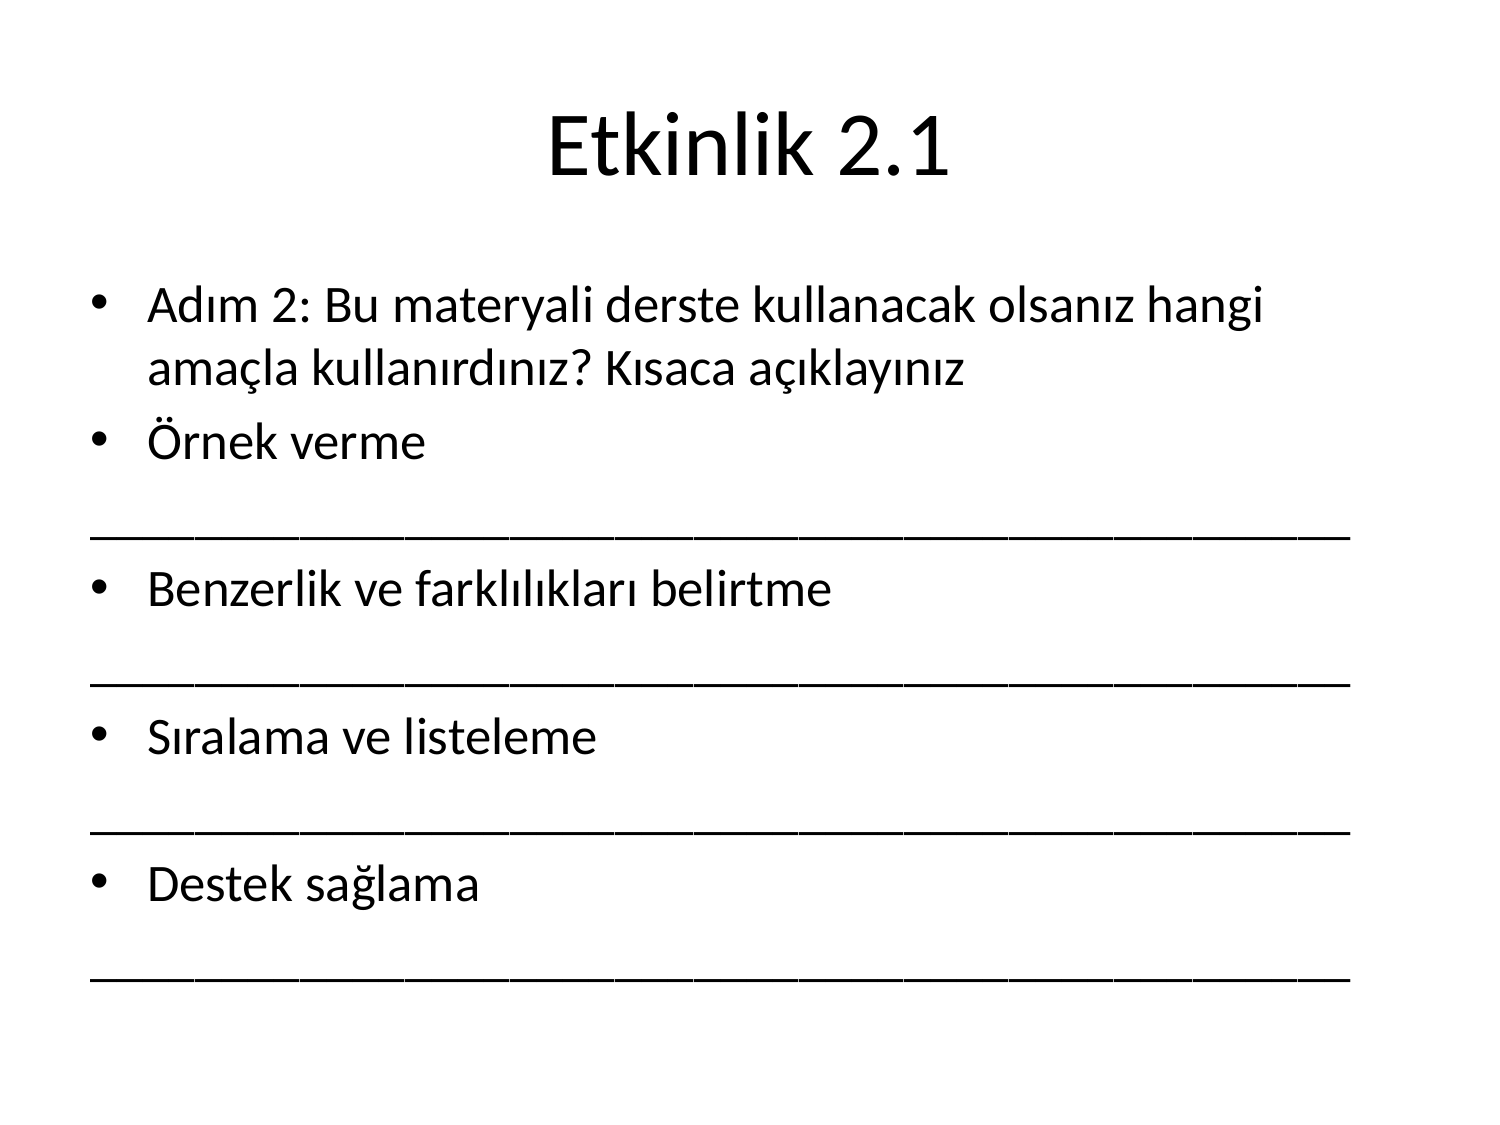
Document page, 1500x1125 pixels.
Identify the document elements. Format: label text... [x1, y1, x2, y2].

list Adım 2: Bu materyali derste kullanacak olsanız hangi amaçla kullanırdınız? Kısaca açıklayınız Örnek verme ________________________________________________ Benzerlik ve farklılıkları belirtme ________________________________________________ Sıralama ve listeleme ________________________________________________ Destek sağlama ________________________________________________ [75, 262, 1425, 1005]
title Etkinlik 2.1 [75, 45, 1425, 233]
